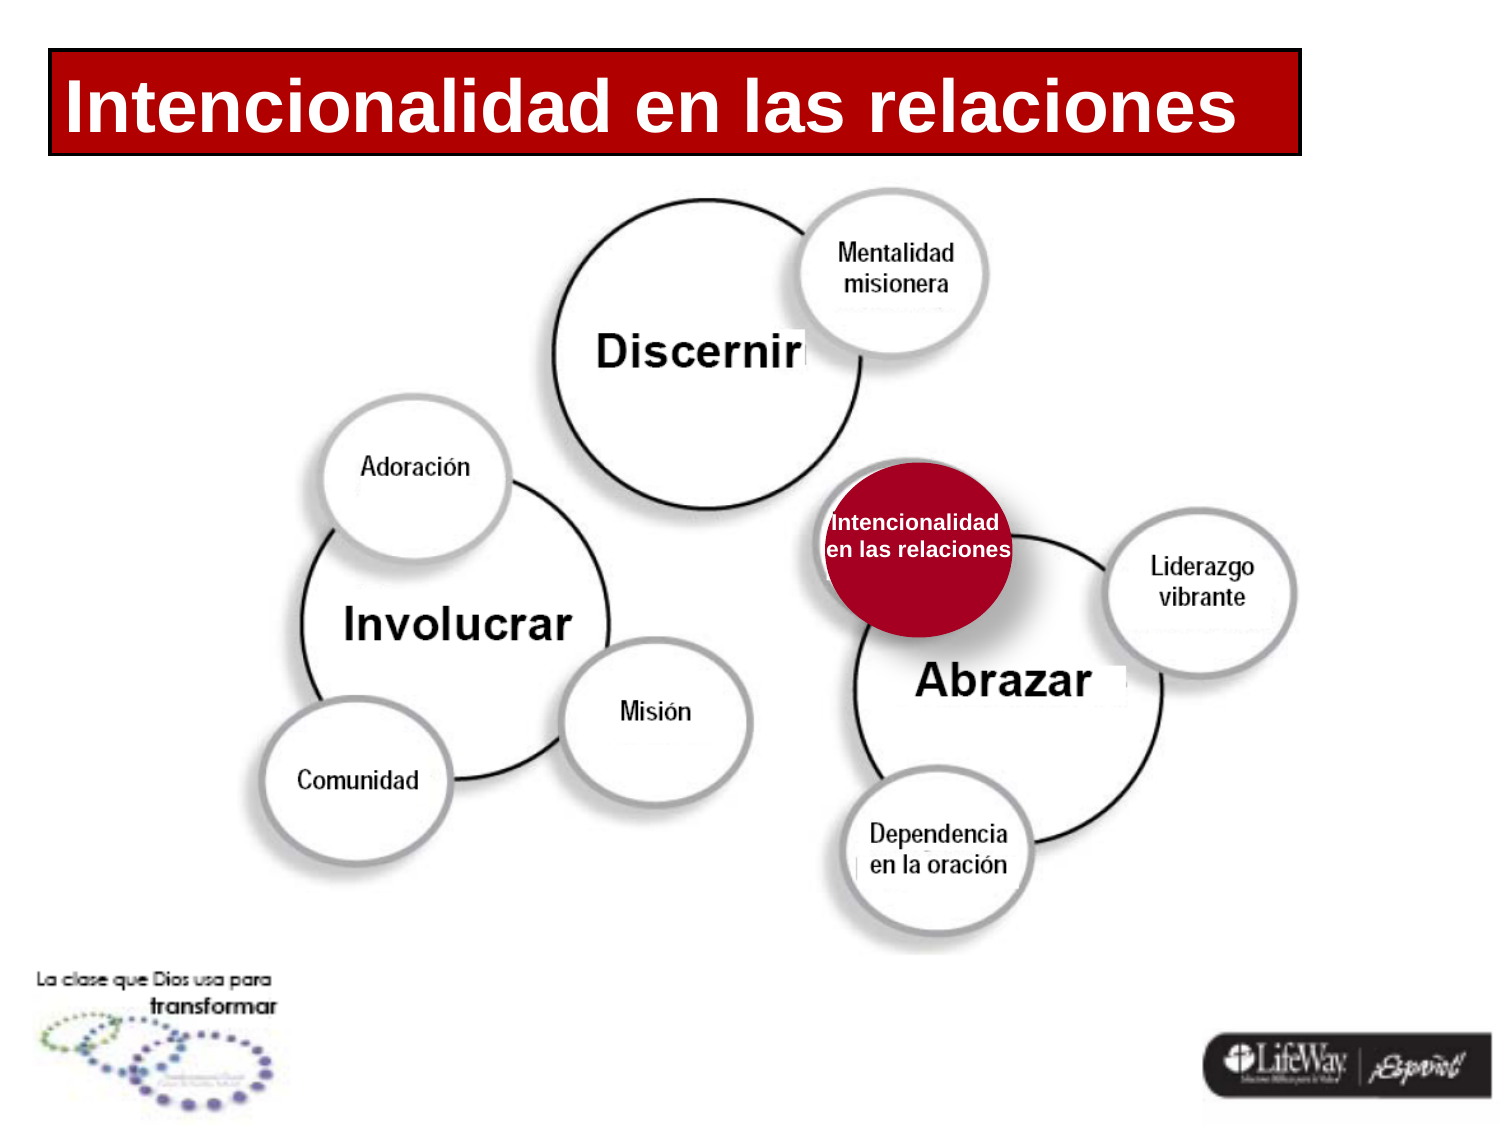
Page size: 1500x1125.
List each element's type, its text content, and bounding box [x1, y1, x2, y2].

picture [24, 174, 1307, 1125]
picture [1196, 1027, 1500, 1125]
text_box Intencionalidad en las relaciones [50, 49, 1300, 155]
